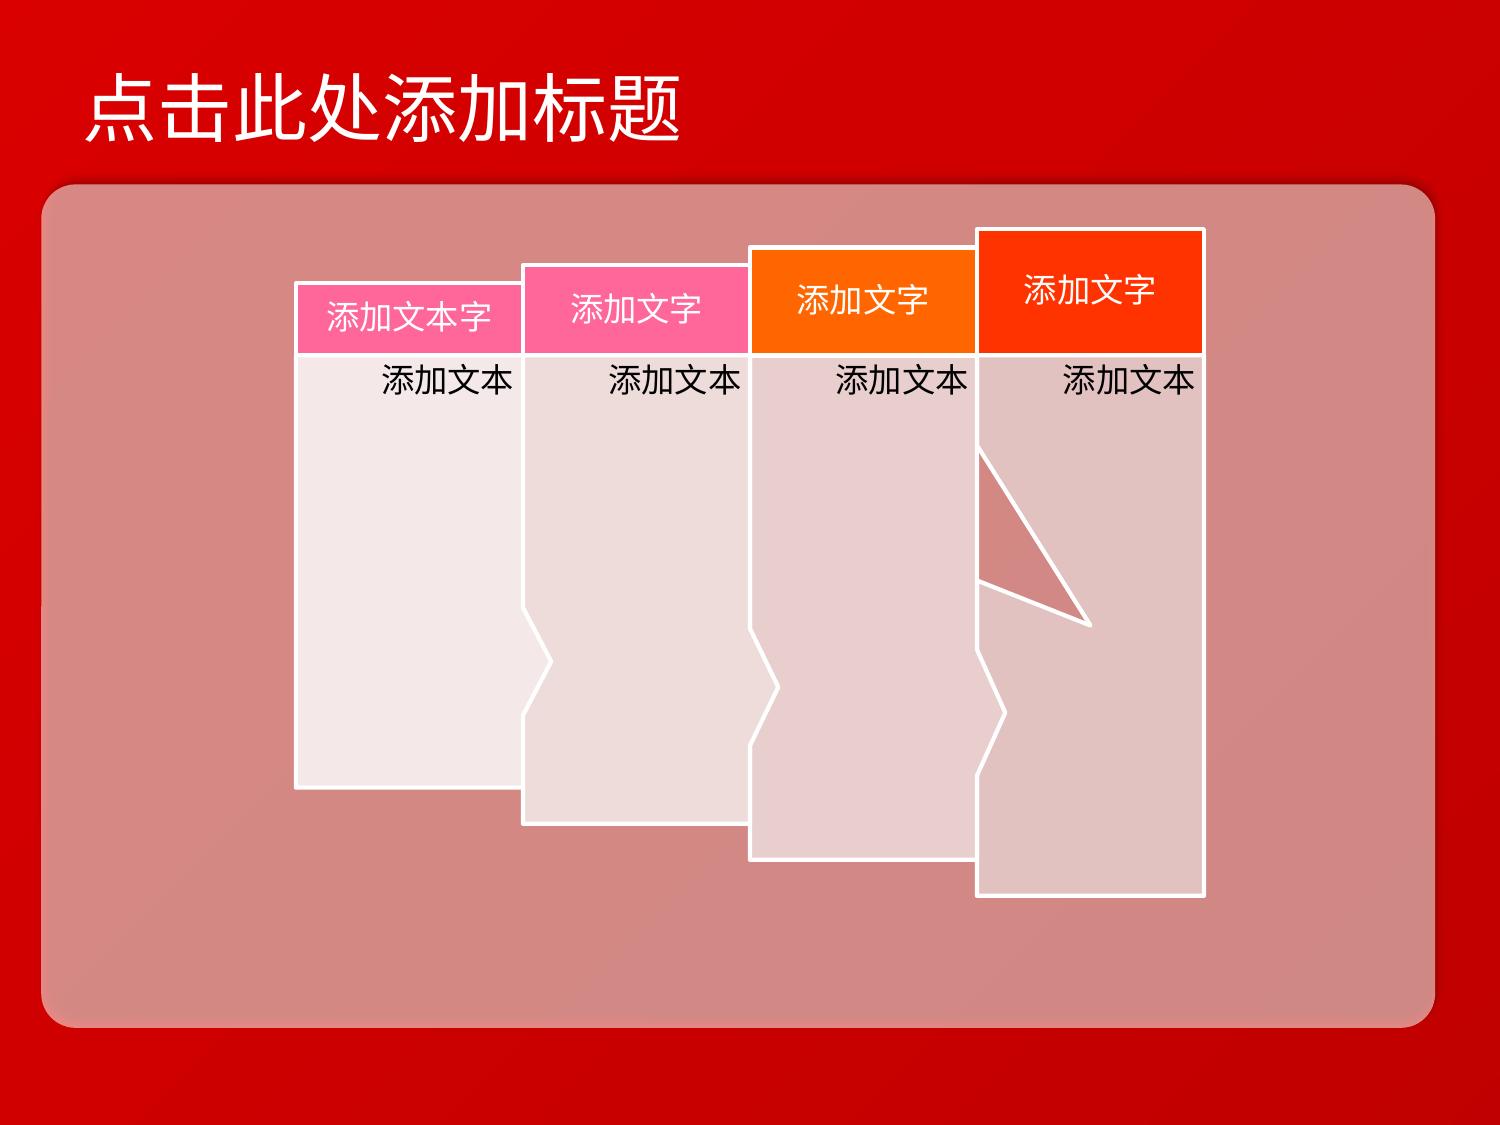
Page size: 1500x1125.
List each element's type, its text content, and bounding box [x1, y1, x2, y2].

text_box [249, 228, 1251, 897]
text_box 点击此处添加标题 [68, 54, 698, 160]
